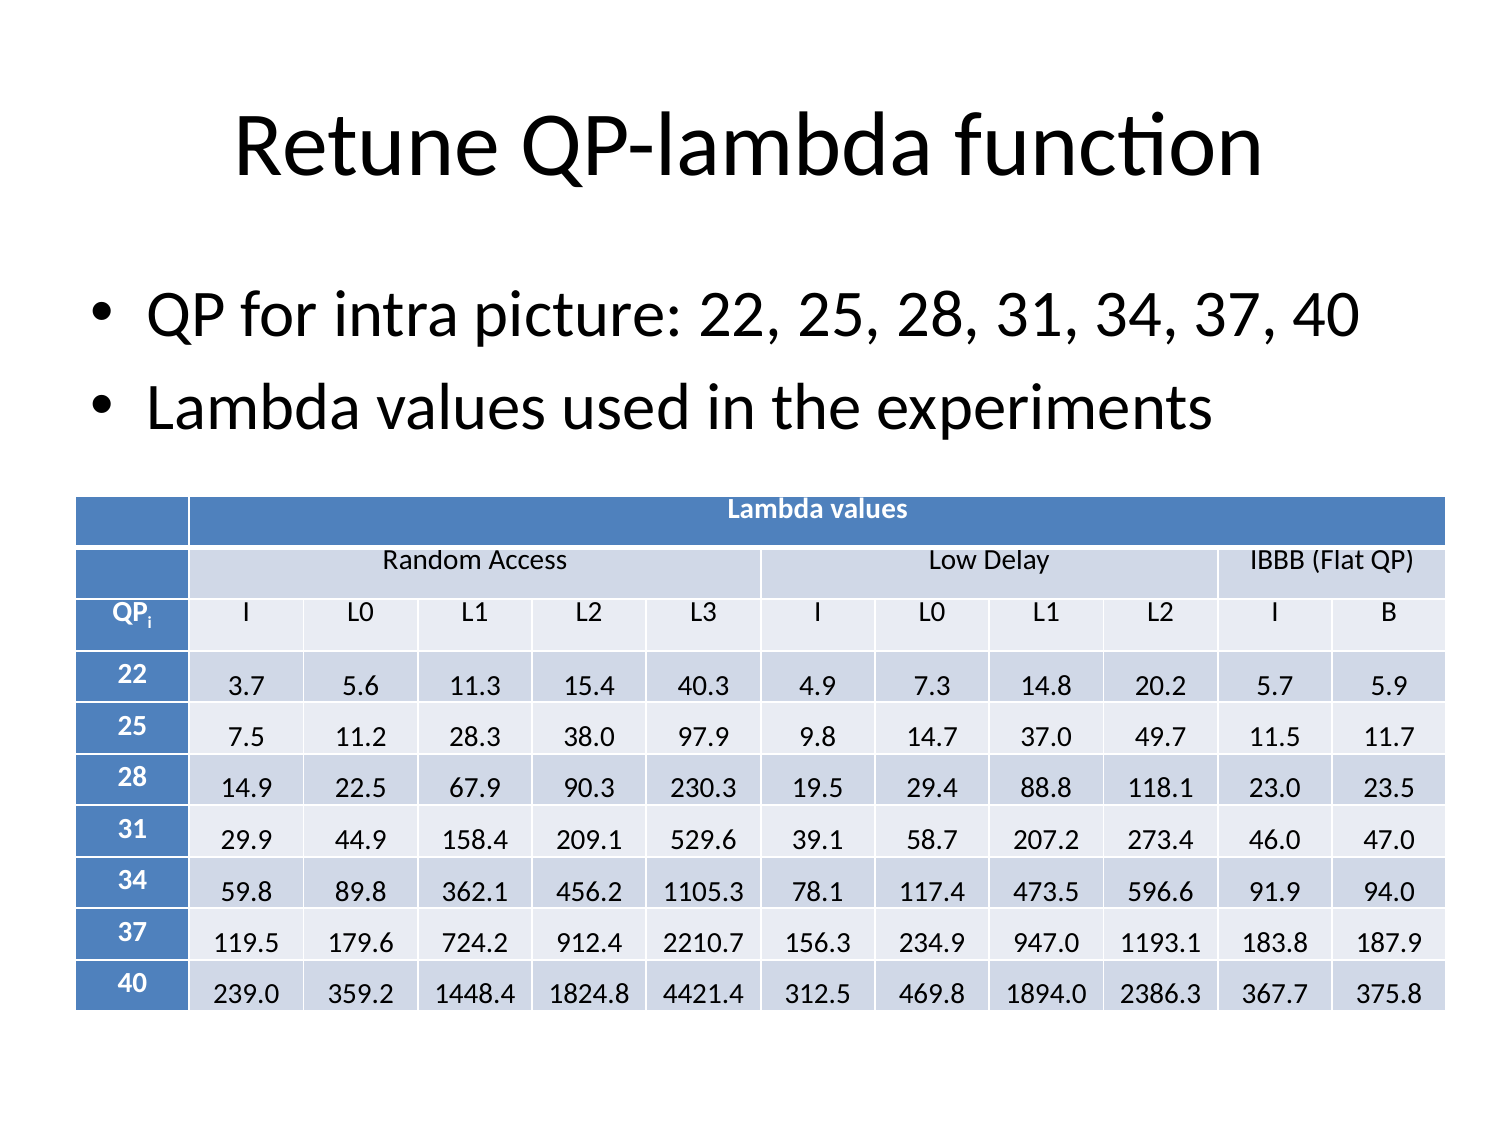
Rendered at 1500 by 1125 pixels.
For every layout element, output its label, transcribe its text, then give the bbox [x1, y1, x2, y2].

table_cell 2210.7 [647, 909, 760, 959]
table_cell 375.8 [1333, 961, 1445, 1010]
table_cell 90.3 [533, 755, 645, 804]
table_cell 14.8 [990, 652, 1103, 701]
table_cell 234.9 [876, 909, 988, 959]
table_cell 119.5 [190, 909, 303, 959]
table_cell 19.5 [762, 755, 874, 804]
table_cell I [1219, 600, 1331, 650]
table_cell 22.5 [304, 755, 417, 804]
table_cell 187.9 [1333, 909, 1445, 959]
table_cell 179.6 [304, 909, 417, 959]
table_cell 239.0 [190, 961, 303, 1010]
table_cell 58.7 [876, 806, 988, 856]
table_cell 912.4 [533, 909, 645, 959]
table_cell 469.8 [876, 961, 988, 1010]
table_cell 156.3 [762, 909, 874, 959]
table_cell 25 [76, 703, 188, 753]
table_cell L0 [876, 600, 988, 650]
table_cell 362.1 [419, 858, 531, 907]
table_cell 2386.3 [1104, 961, 1217, 1010]
table_cell 11.3 [419, 652, 531, 701]
table_header Lambda values [190, 497, 1445, 545]
table_cell 529.6 [647, 806, 760, 856]
table_cell 14.9 [190, 755, 303, 804]
table_cell 14.7 [876, 703, 988, 753]
table_cell L2 [1104, 600, 1217, 650]
table_cell I [762, 600, 874, 650]
table_cell 23.5 [1333, 755, 1445, 804]
table_cell 38.0 [533, 703, 645, 753]
table_cell I [190, 600, 303, 650]
table_cell 7.3 [876, 652, 988, 701]
table_cell 29.4 [876, 755, 988, 804]
table_cell 7.5 [190, 703, 303, 753]
table_cell 31 [76, 806, 188, 856]
table_cell 947.0 [990, 909, 1103, 959]
table_cell 5.7 [1219, 652, 1331, 701]
table_cell 359.2 [304, 961, 417, 1010]
table_cell 230.3 [647, 755, 760, 804]
table_cell 15.4 [533, 652, 645, 701]
table_header [76, 497, 188, 545]
table_cell 47.0 [1333, 806, 1445, 856]
table_cell 78.1 [762, 858, 874, 907]
table_cell 39.1 [762, 806, 874, 856]
table_cell 118.1 [1104, 755, 1217, 804]
table_cell 37 [76, 909, 188, 959]
table_cell 1193.1 [1104, 909, 1217, 959]
table_cell QPi [76, 600, 188, 650]
table_cell 209.1 [533, 806, 645, 856]
table_cell 1824.8 [533, 961, 645, 1010]
table_cell 11.5 [1219, 703, 1331, 753]
table_cell 207.2 [990, 806, 1103, 856]
table_cell 59.8 [190, 858, 303, 907]
list QP for intra picture: 22, 25, 28, 31, 34, 37, 40 Lambda values used in the experiments [75, 262, 1425, 495]
table_cell 5.9 [1333, 652, 1445, 701]
table_cell 89.8 [304, 858, 417, 907]
table_cell 94.0 [1333, 858, 1445, 907]
table_cell 40.3 [647, 652, 760, 701]
table_cell 158.4 [419, 806, 531, 856]
table_cell Low Delay [762, 550, 1217, 598]
table_cell 183.8 [1219, 909, 1331, 959]
table_cell 312.5 [762, 961, 874, 1010]
table_cell 456.2 [533, 858, 645, 907]
table_cell 23.0 [1219, 755, 1331, 804]
table_cell 88.8 [990, 755, 1103, 804]
table_cell 46.0 [1219, 806, 1331, 856]
table_cell 40 [76, 961, 188, 1010]
table_cell 596.6 [1104, 858, 1217, 907]
table_cell 1448.4 [419, 961, 531, 1010]
table_cell 4.9 [762, 652, 874, 701]
table_cell 67.9 [419, 755, 531, 804]
title Retune QP-lambda function [75, 45, 1425, 233]
table_cell L1 [990, 600, 1103, 650]
table_cell 117.4 [876, 858, 988, 907]
table_cell 1105.3 [647, 858, 760, 907]
table_cell 9.8 [762, 703, 874, 753]
table_cell 367.7 [1219, 961, 1331, 1010]
table_cell 11.2 [304, 703, 417, 753]
table_cell 1894.0 [990, 961, 1103, 1010]
table_cell L0 [304, 600, 417, 650]
table_cell 273.4 [1104, 806, 1217, 856]
table_cell 29.9 [190, 806, 303, 856]
table_cell 28.3 [419, 703, 531, 753]
table_cell L2 [533, 600, 645, 650]
table_cell [76, 550, 188, 598]
table_cell 37.0 [990, 703, 1103, 753]
table_cell IBBB (Flat QP) [1219, 550, 1445, 598]
table_cell 28 [76, 755, 188, 804]
table_cell 4421.4 [647, 961, 760, 1010]
table_cell 20.2 [1104, 652, 1217, 701]
table_cell L1 [419, 600, 531, 650]
table_cell 34 [76, 858, 188, 907]
table_cell 44.9 [304, 806, 417, 856]
table_cell 3.7 [190, 652, 303, 701]
table_cell L3 [647, 600, 760, 650]
table_cell 11.7 [1333, 703, 1445, 753]
table_cell Random Access [190, 550, 760, 598]
table_cell 97.9 [647, 703, 760, 753]
table_cell B [1333, 600, 1445, 650]
table_cell 724.2 [419, 909, 531, 959]
table_cell 91.9 [1219, 858, 1331, 907]
table_cell 22 [76, 652, 188, 701]
table_cell 49.7 [1104, 703, 1217, 753]
table_cell 5.6 [304, 652, 417, 701]
table_cell 473.5 [990, 858, 1103, 907]
